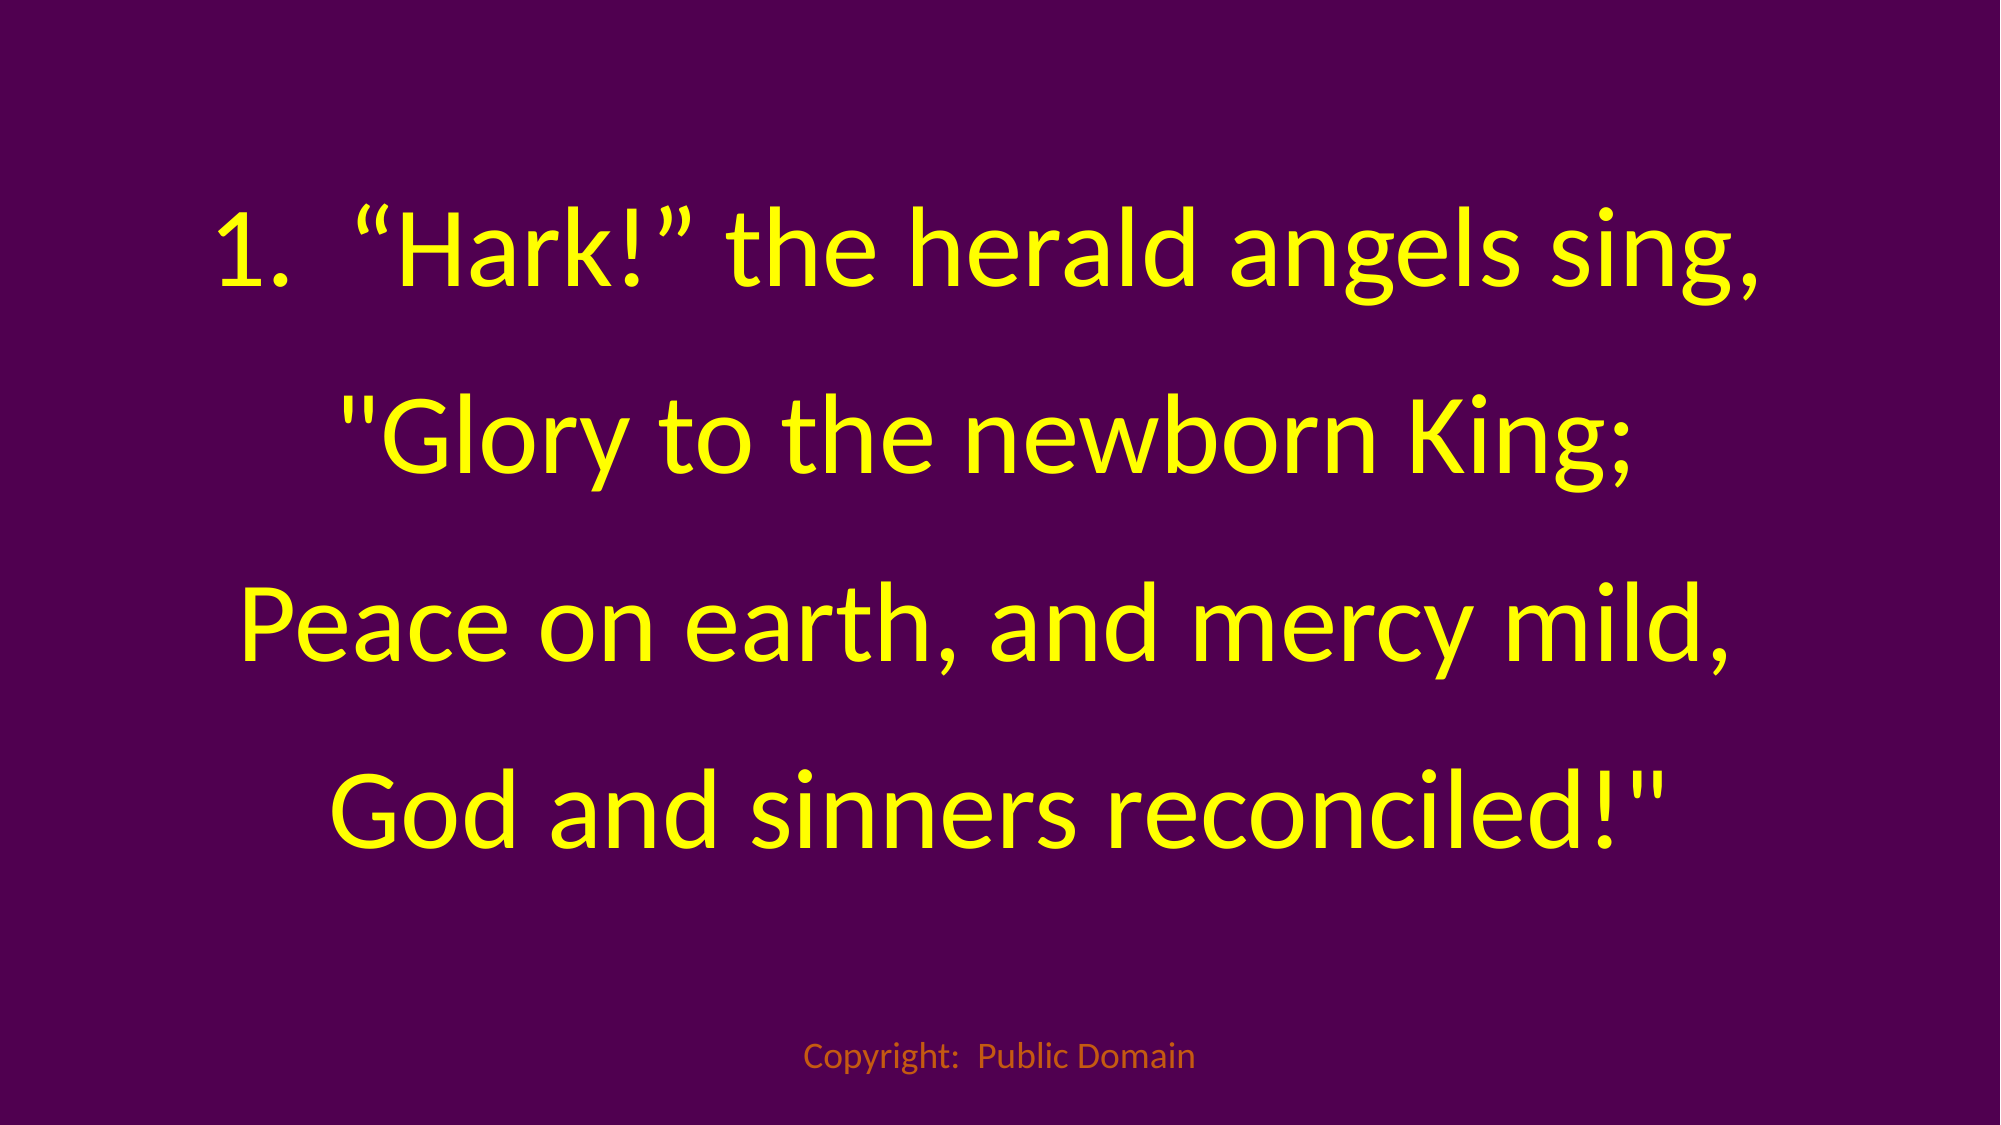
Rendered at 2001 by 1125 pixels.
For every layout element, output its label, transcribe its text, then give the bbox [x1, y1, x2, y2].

text_box Copyright: Public Domain [26, 1023, 1973, 1083]
text_box “Hark!” the herald angels sing, "Glory to the newborn King; Peace on earth, and mercy mild, God and sinners reconciled!" [0, 164, 2000, 880]
